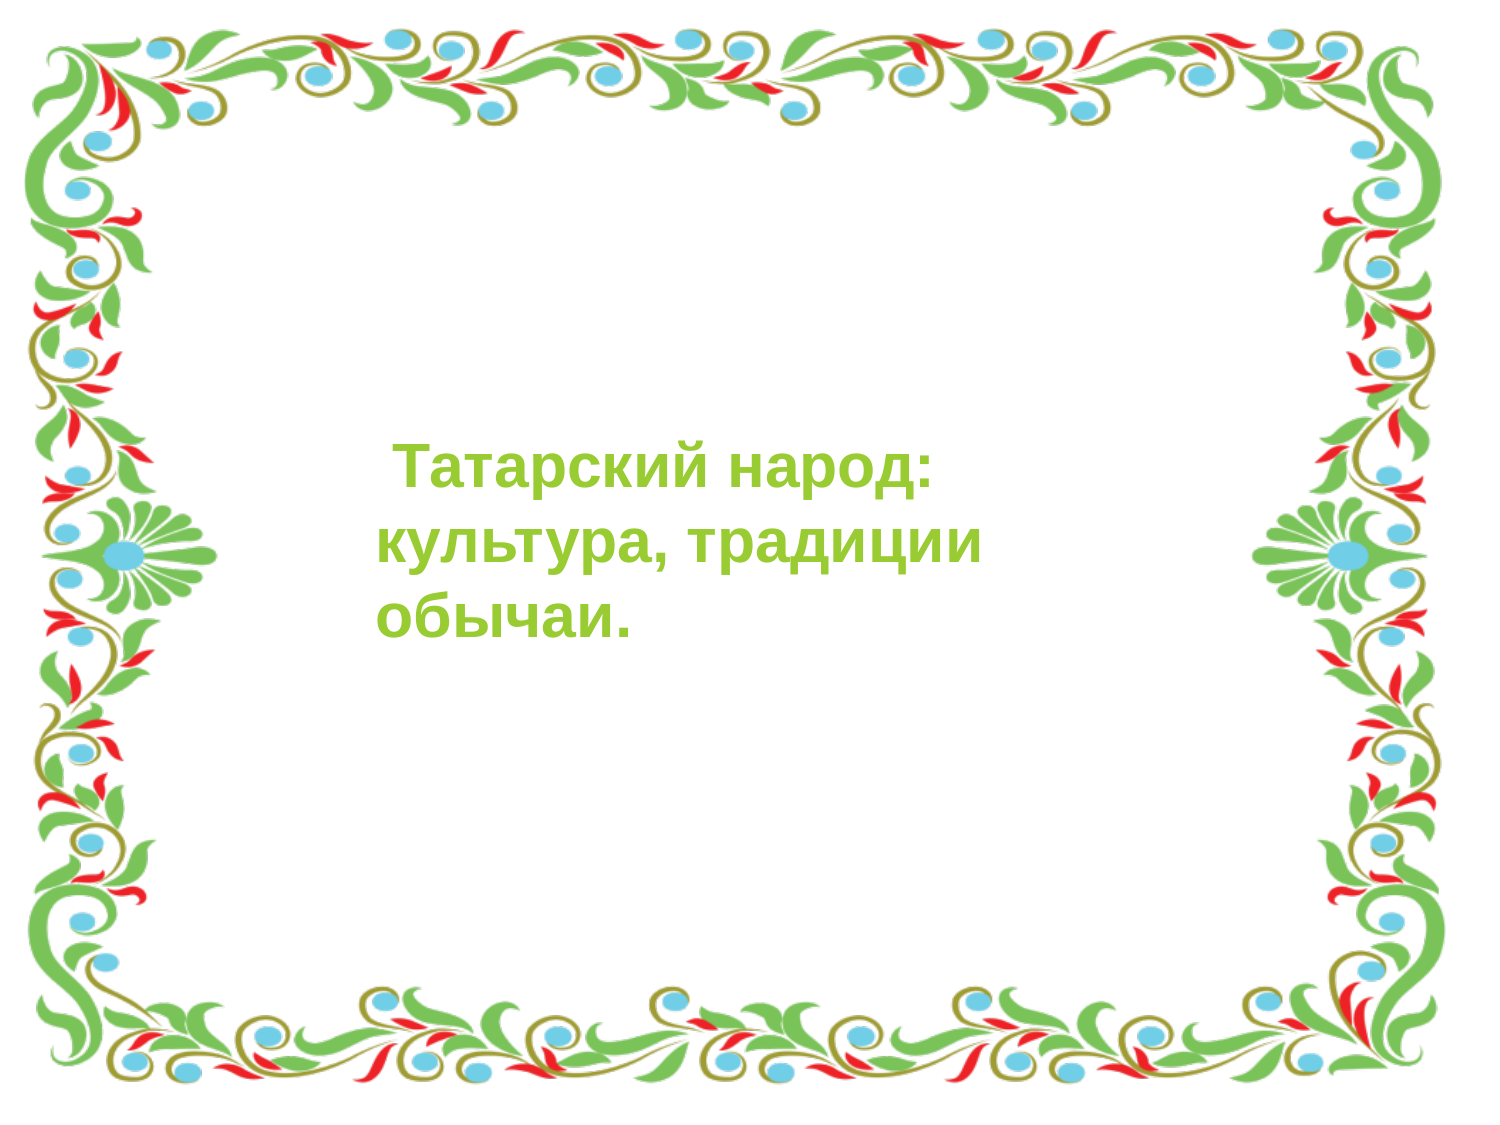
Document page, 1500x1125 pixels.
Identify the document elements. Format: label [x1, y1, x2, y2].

picture [24, 27, 1446, 1086]
